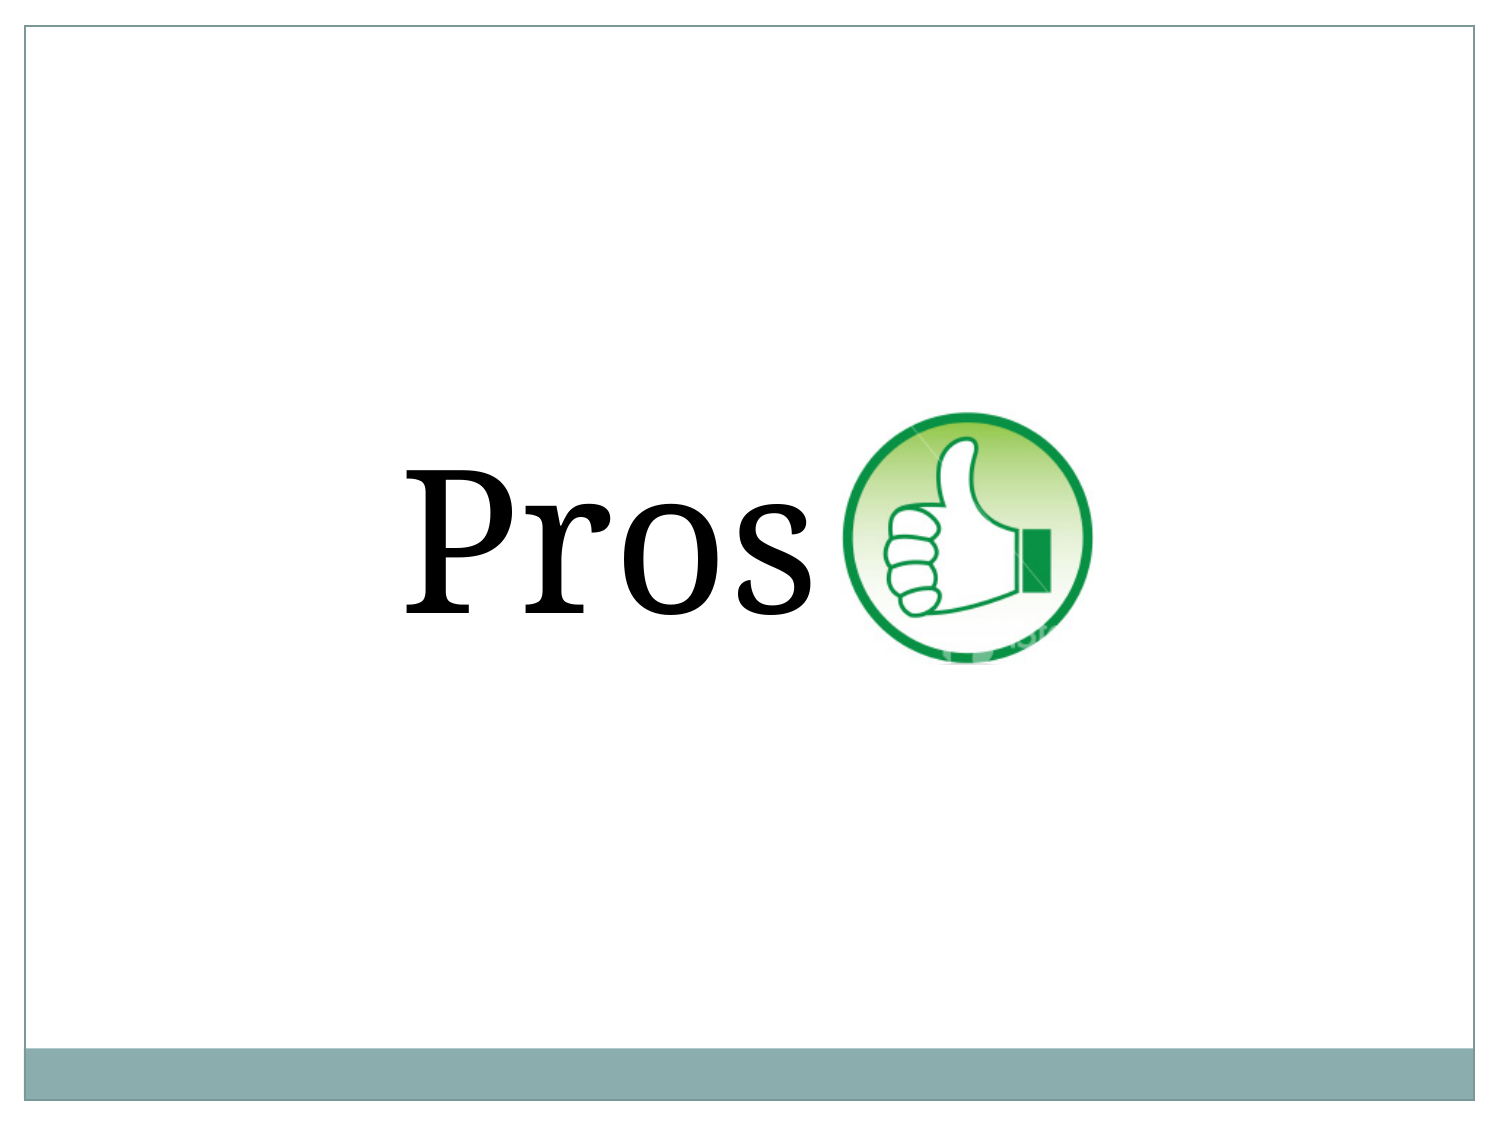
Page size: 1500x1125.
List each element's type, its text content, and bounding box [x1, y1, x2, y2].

text_box Pros [384, 406, 840, 661]
picture [840, 407, 1094, 665]
